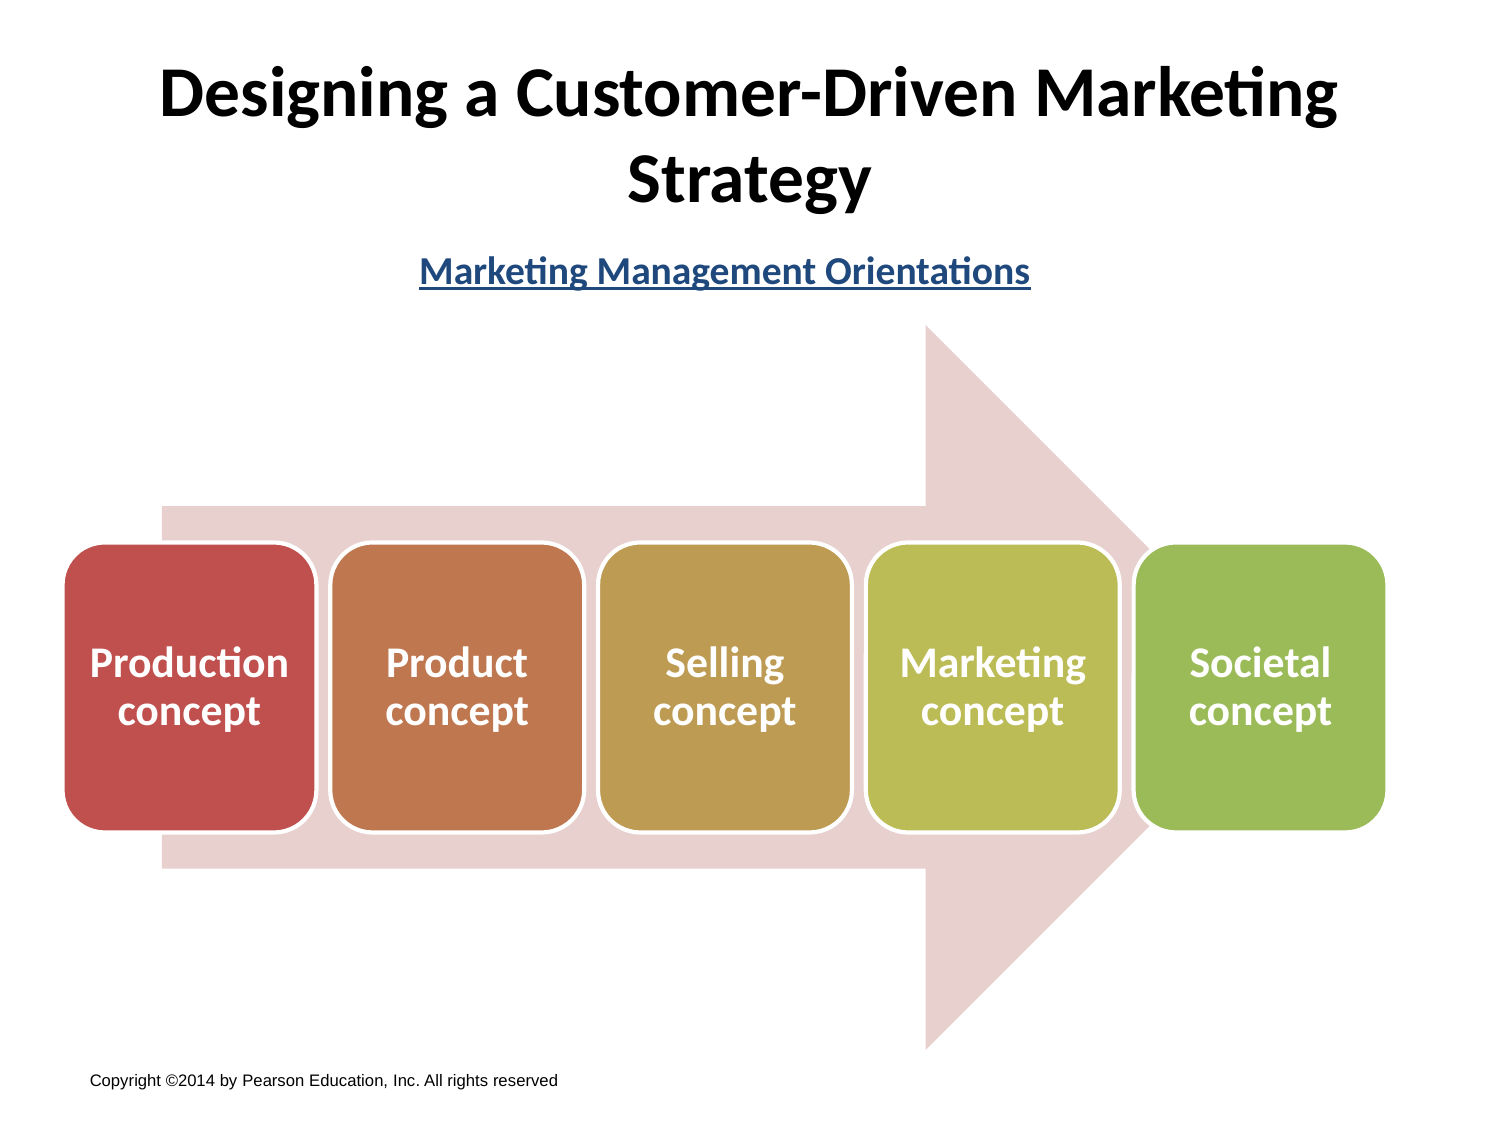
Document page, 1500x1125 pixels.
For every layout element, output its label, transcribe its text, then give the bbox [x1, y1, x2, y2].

text_box Copyright ©2014 by Pearson Education, Inc. All rights reserved [74, 1062, 825, 1098]
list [62, 324, 1388, 1051]
list Marketing Management Orientations [24, 237, 1425, 300]
title Designing a Customer-Driven Marketing Strategy [112, 37, 1388, 225]
